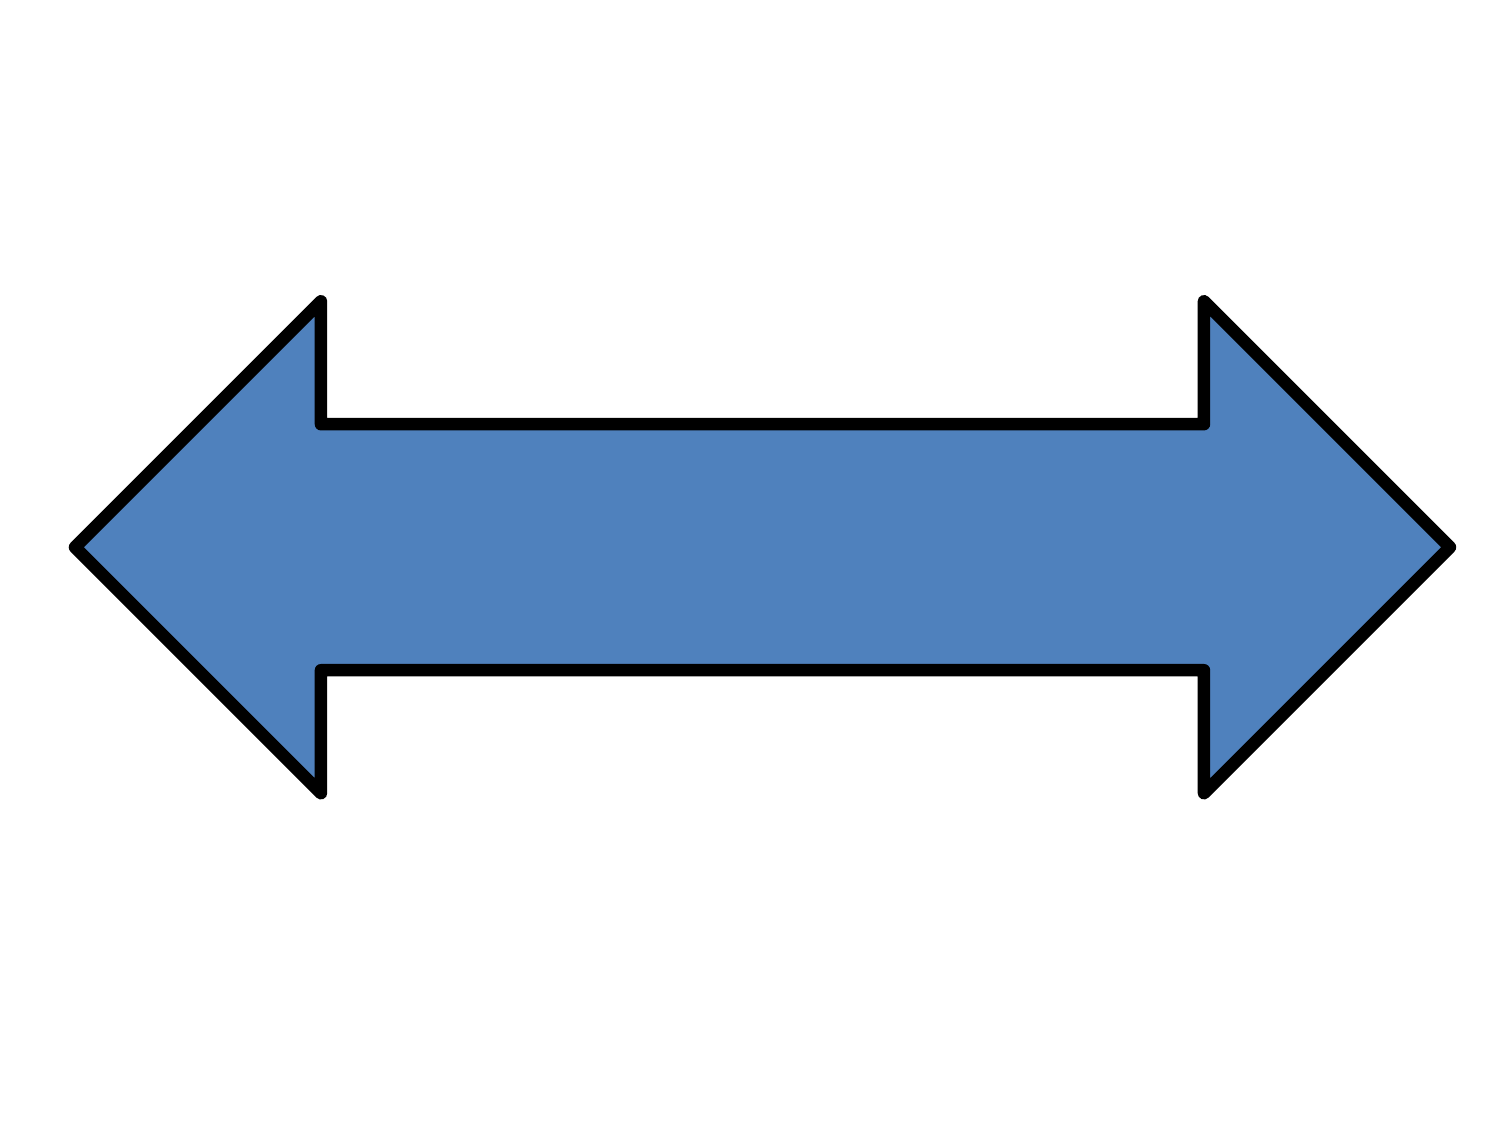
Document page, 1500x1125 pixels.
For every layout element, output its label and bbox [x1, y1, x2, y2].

text_box [72, 299, 1453, 796]
